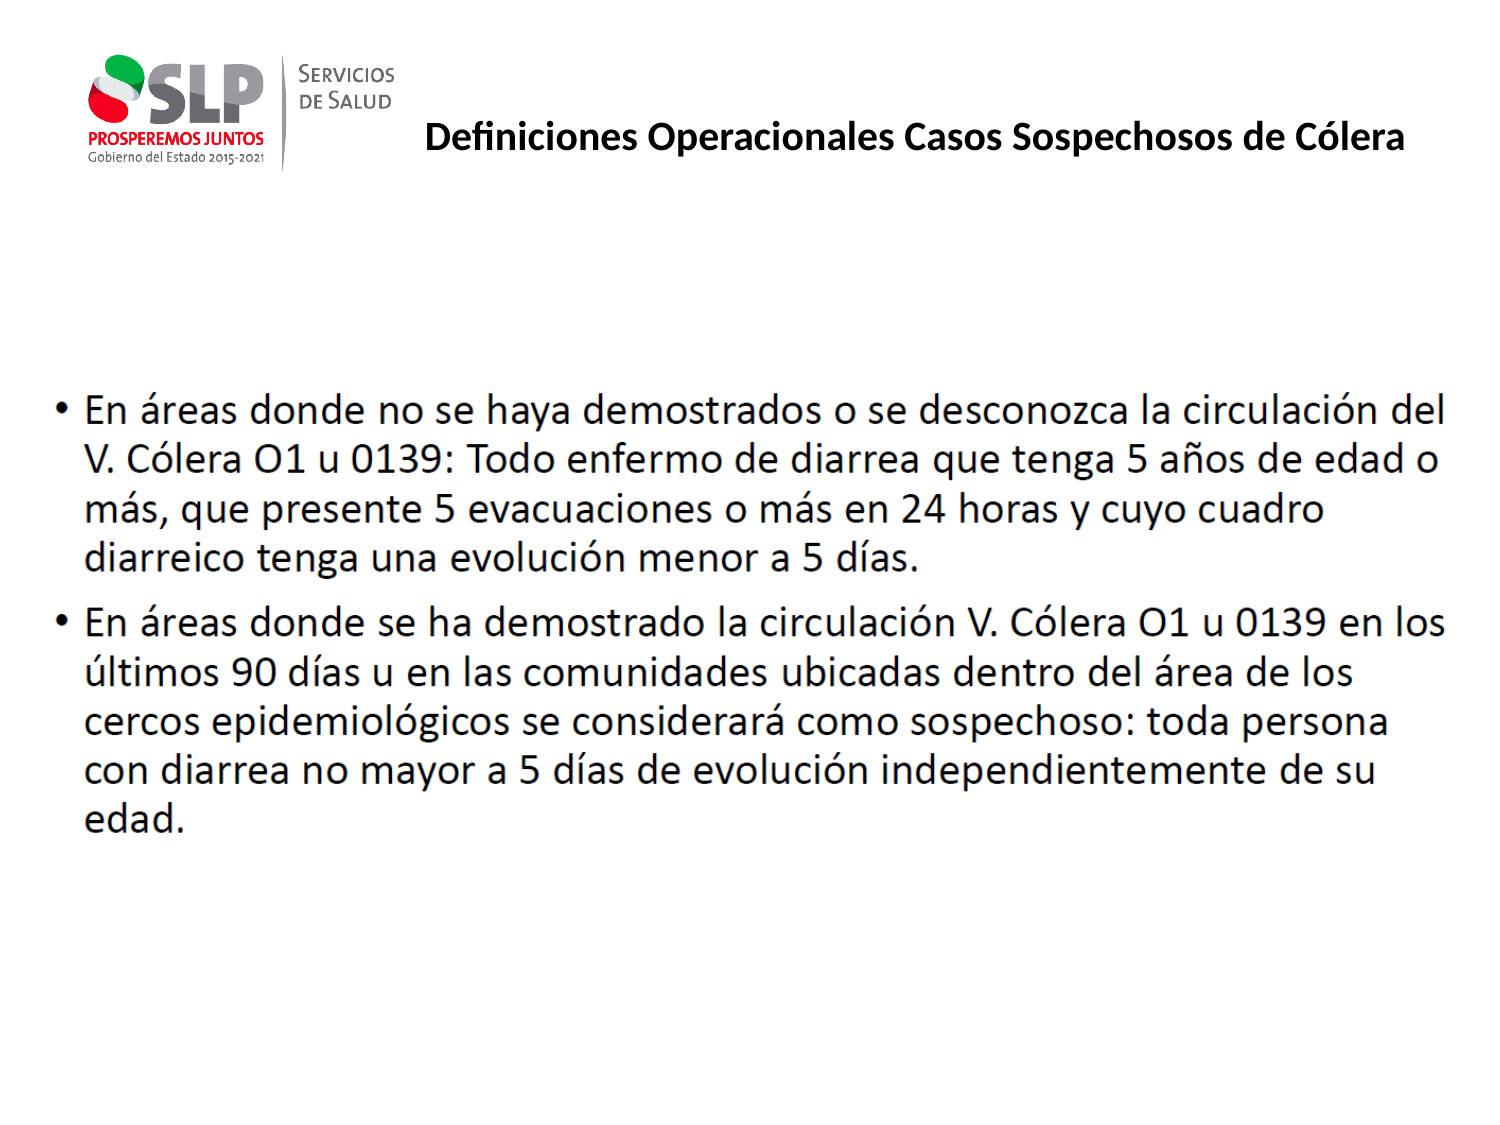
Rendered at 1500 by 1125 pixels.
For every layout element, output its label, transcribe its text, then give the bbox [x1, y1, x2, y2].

picture [41, 373, 1459, 855]
text_box Definiciones Operacionales Casos Sospechosos de Cólera [410, 101, 1436, 167]
picture [88, 54, 394, 172]
